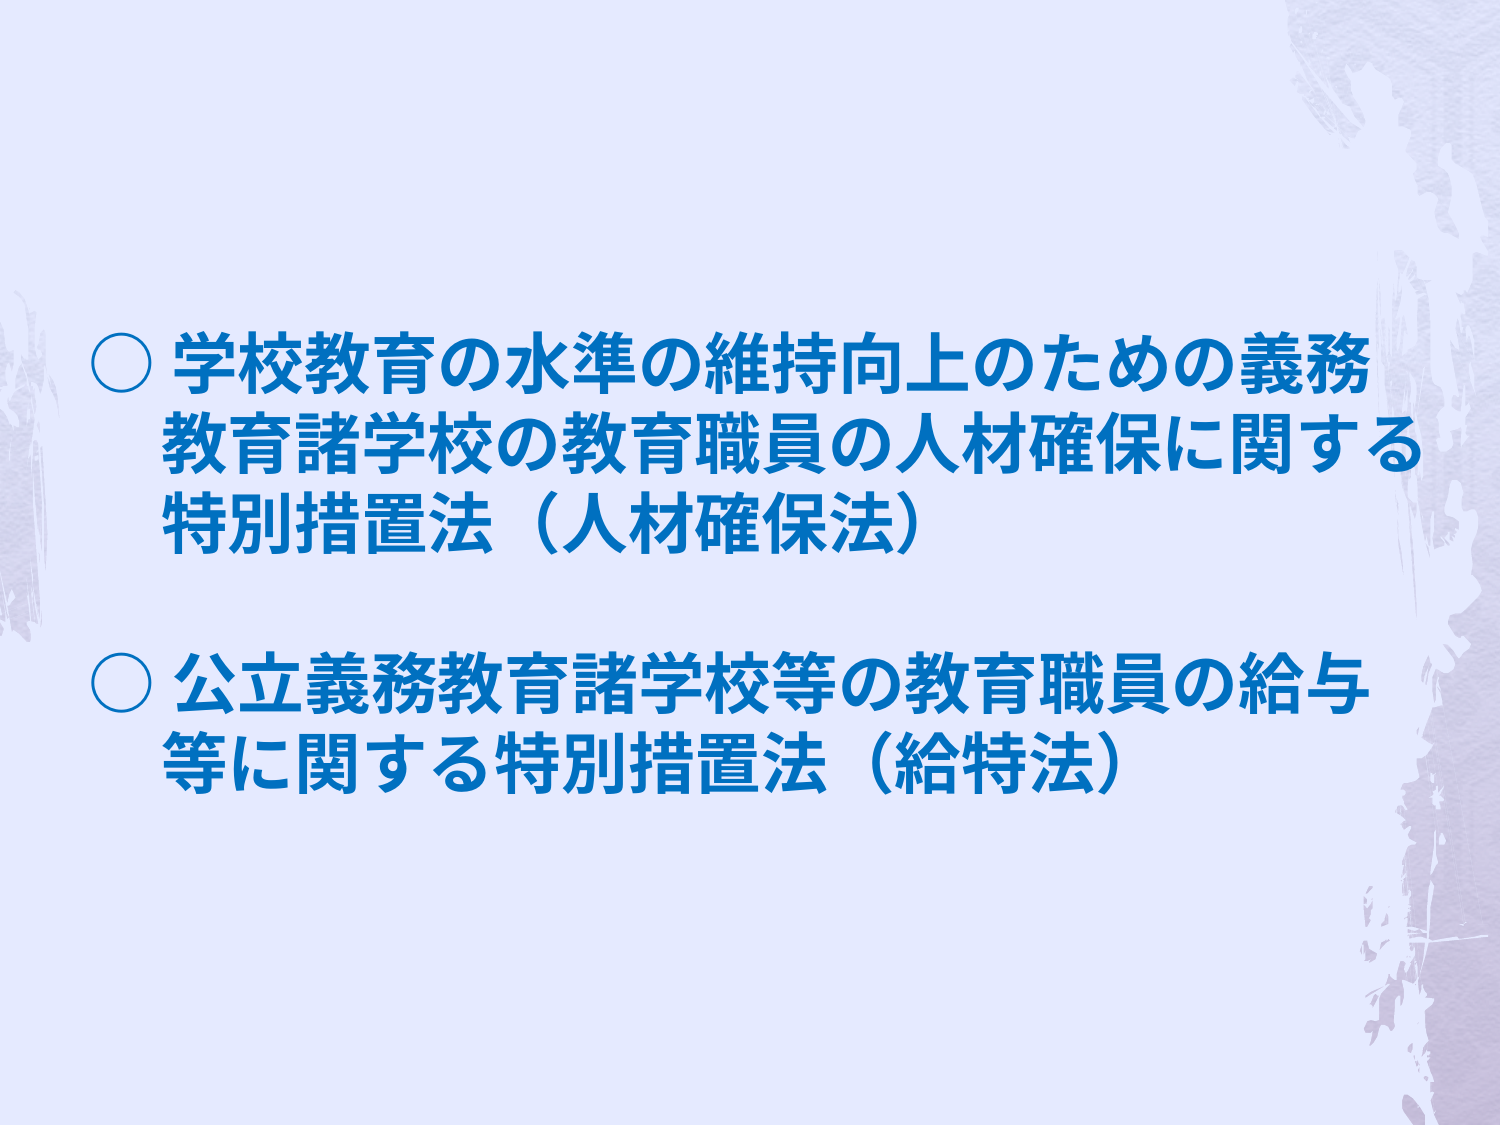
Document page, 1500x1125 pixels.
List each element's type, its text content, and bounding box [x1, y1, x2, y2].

text_box ○学校教育の水準の維持向上のための義務教育諸学校の教育職員の人材確保に関する特別措置法（人材確保法） ○公立義務教育諸学校等の教育職員の給与等に関する特別措置法（給特法） [88, 231, 1439, 882]
